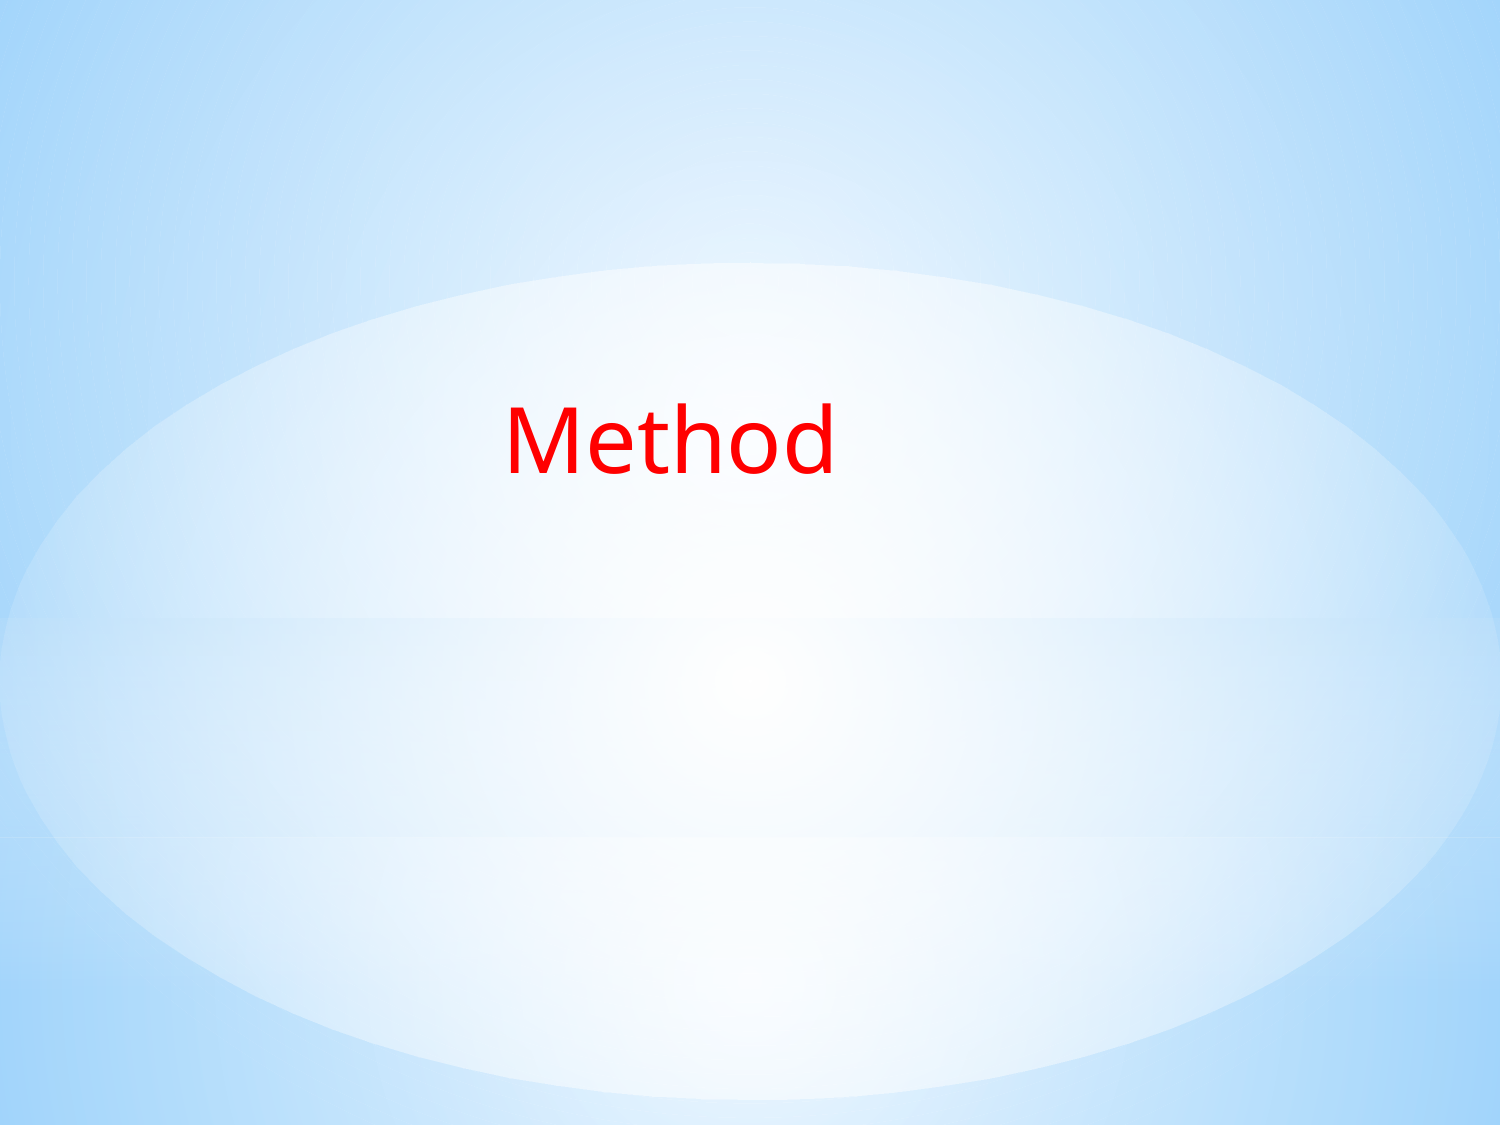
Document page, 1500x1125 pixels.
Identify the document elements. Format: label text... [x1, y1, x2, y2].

text_box Method [487, 374, 950, 500]
